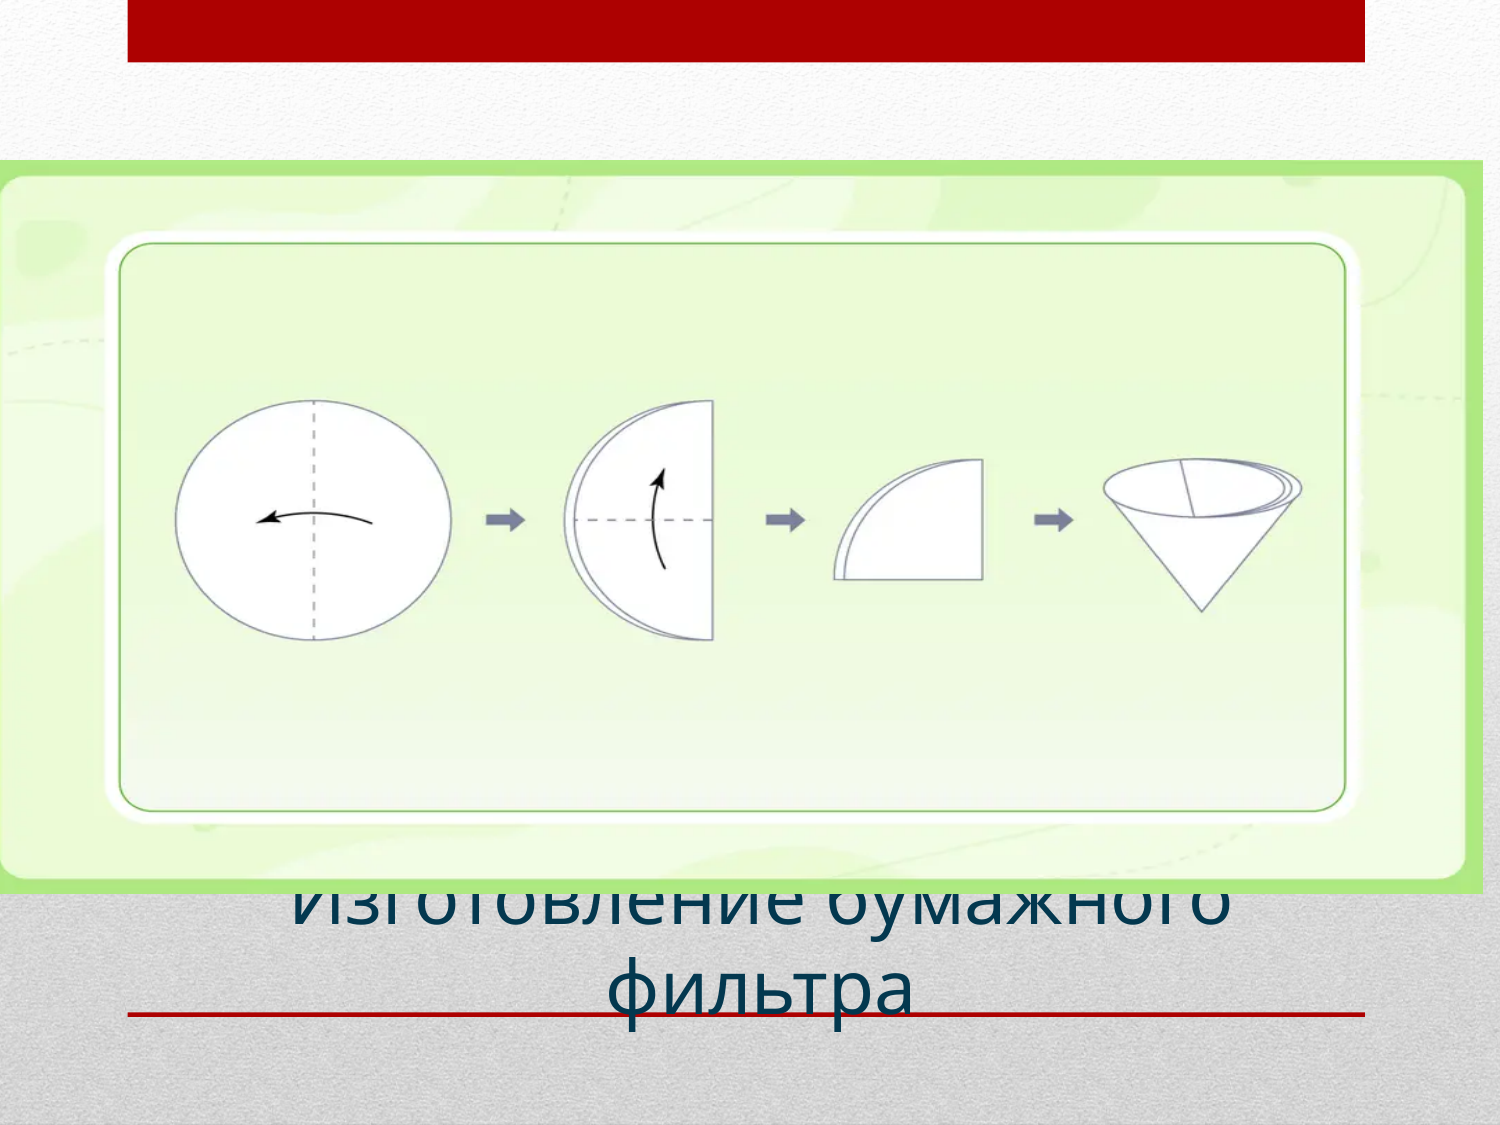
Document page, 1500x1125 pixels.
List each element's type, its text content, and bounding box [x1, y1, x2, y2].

title Изготовление бумажного фильтра [112, 905, 1411, 1038]
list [0, 160, 1483, 894]
